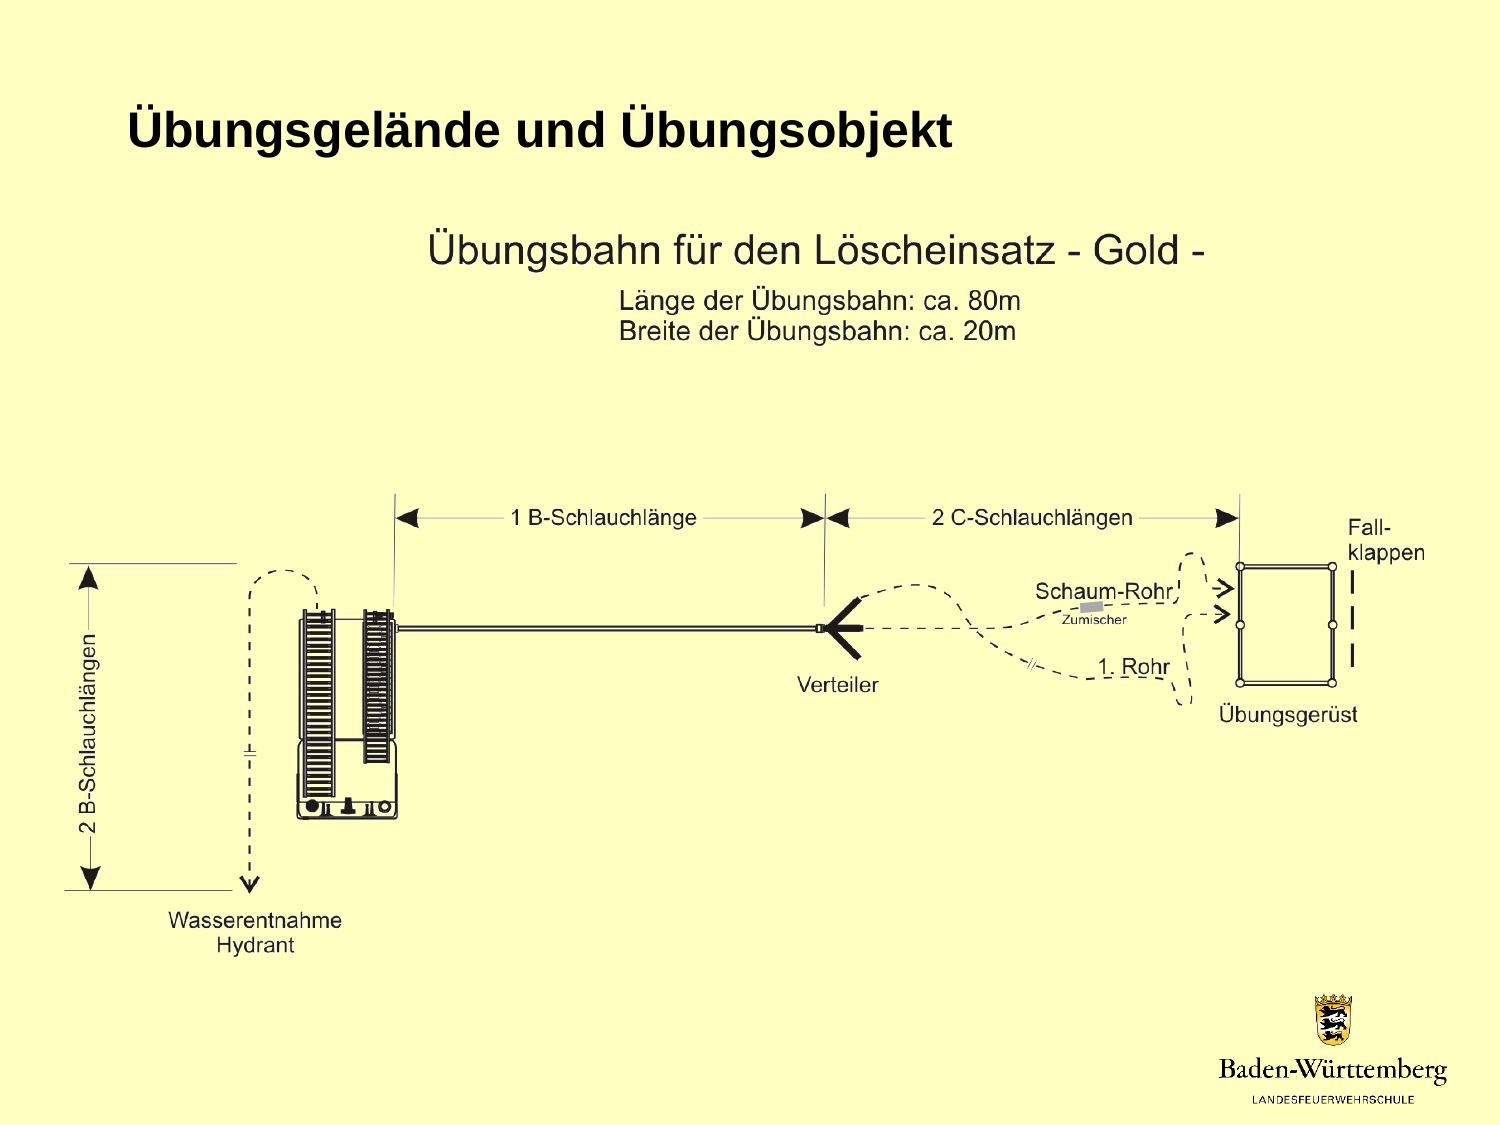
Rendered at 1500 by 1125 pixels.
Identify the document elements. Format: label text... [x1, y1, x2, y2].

picture [64, 228, 1424, 958]
picture [1219, 992, 1447, 1106]
text_box Übungsgelände und Übungsobjekt [112, 90, 975, 165]
